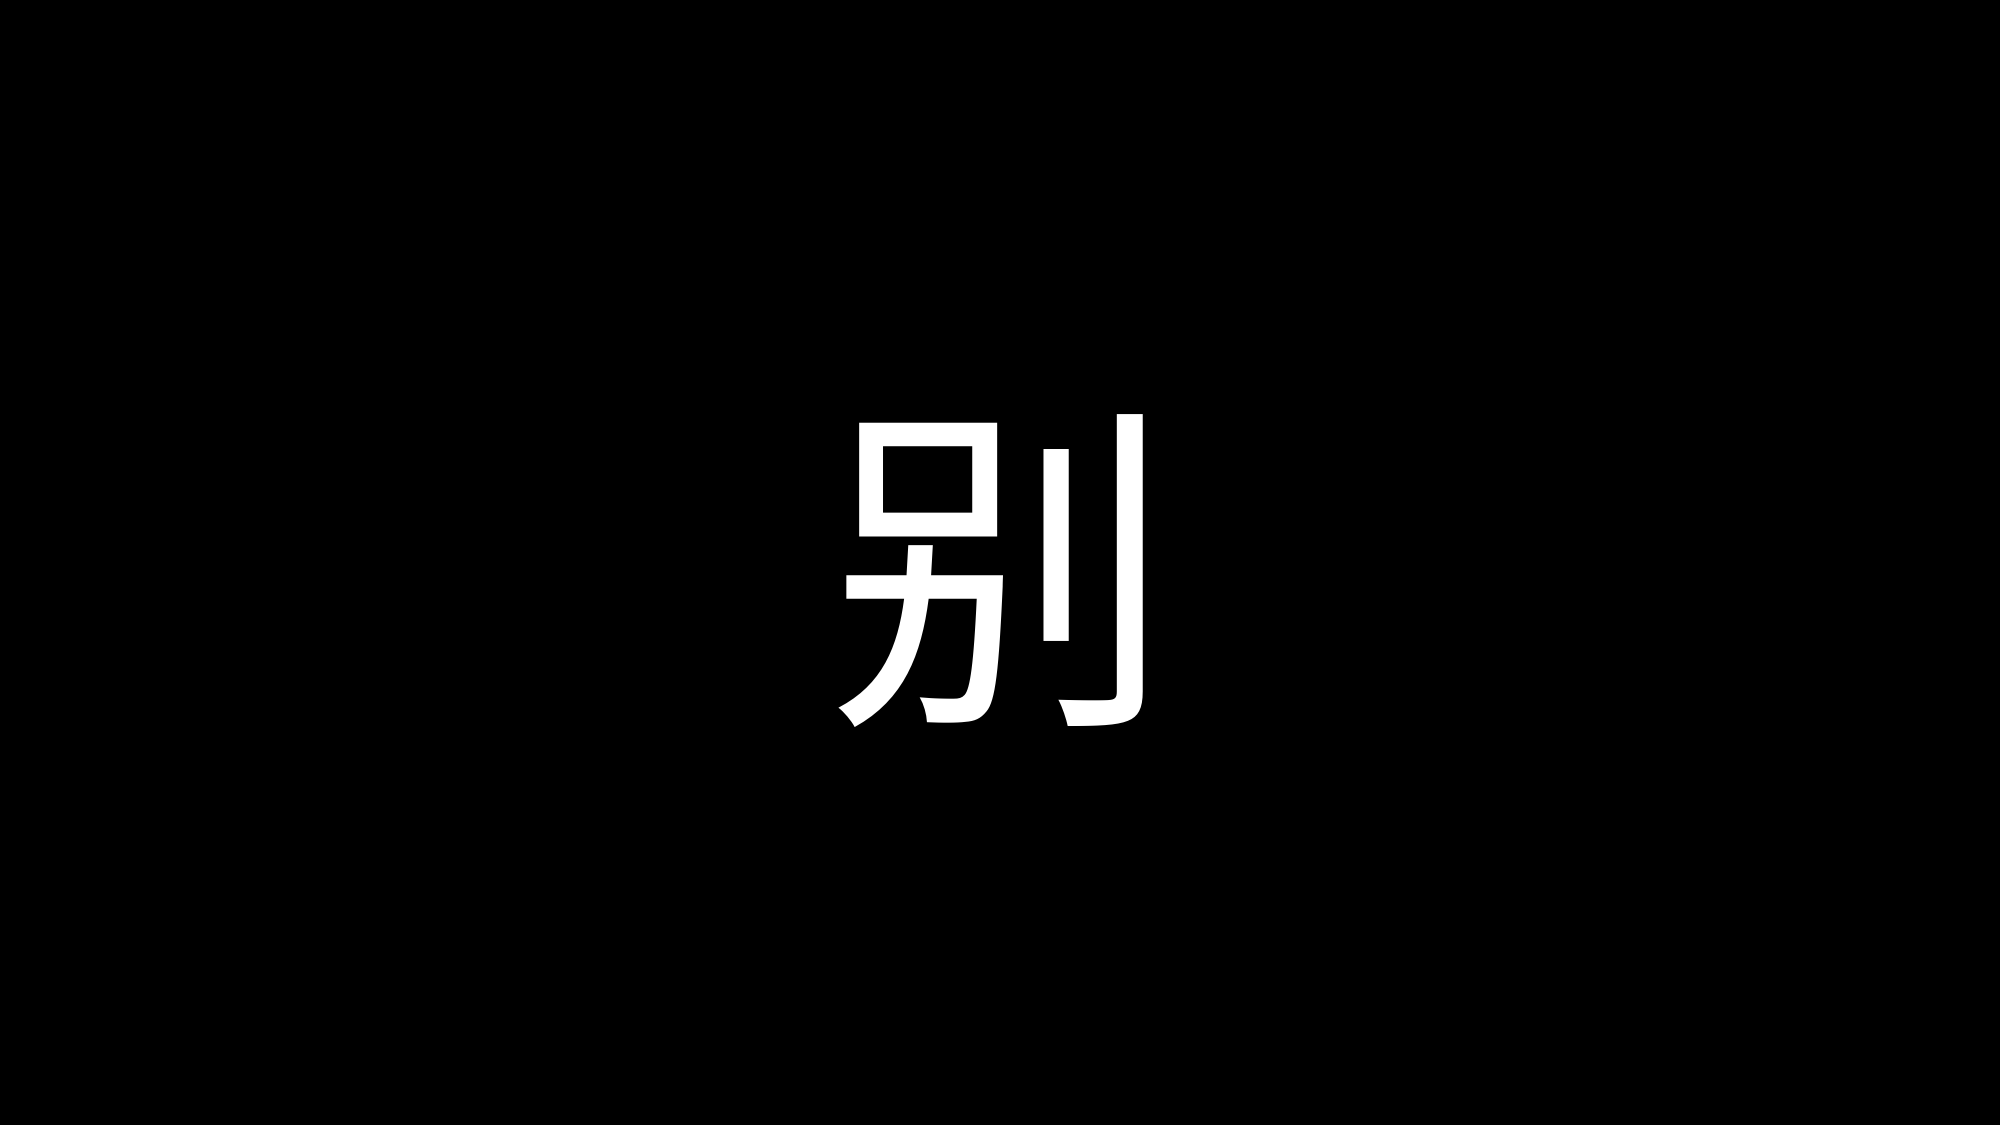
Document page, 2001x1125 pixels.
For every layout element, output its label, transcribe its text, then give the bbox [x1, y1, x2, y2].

text_box 别 [500, 345, 1500, 776]
